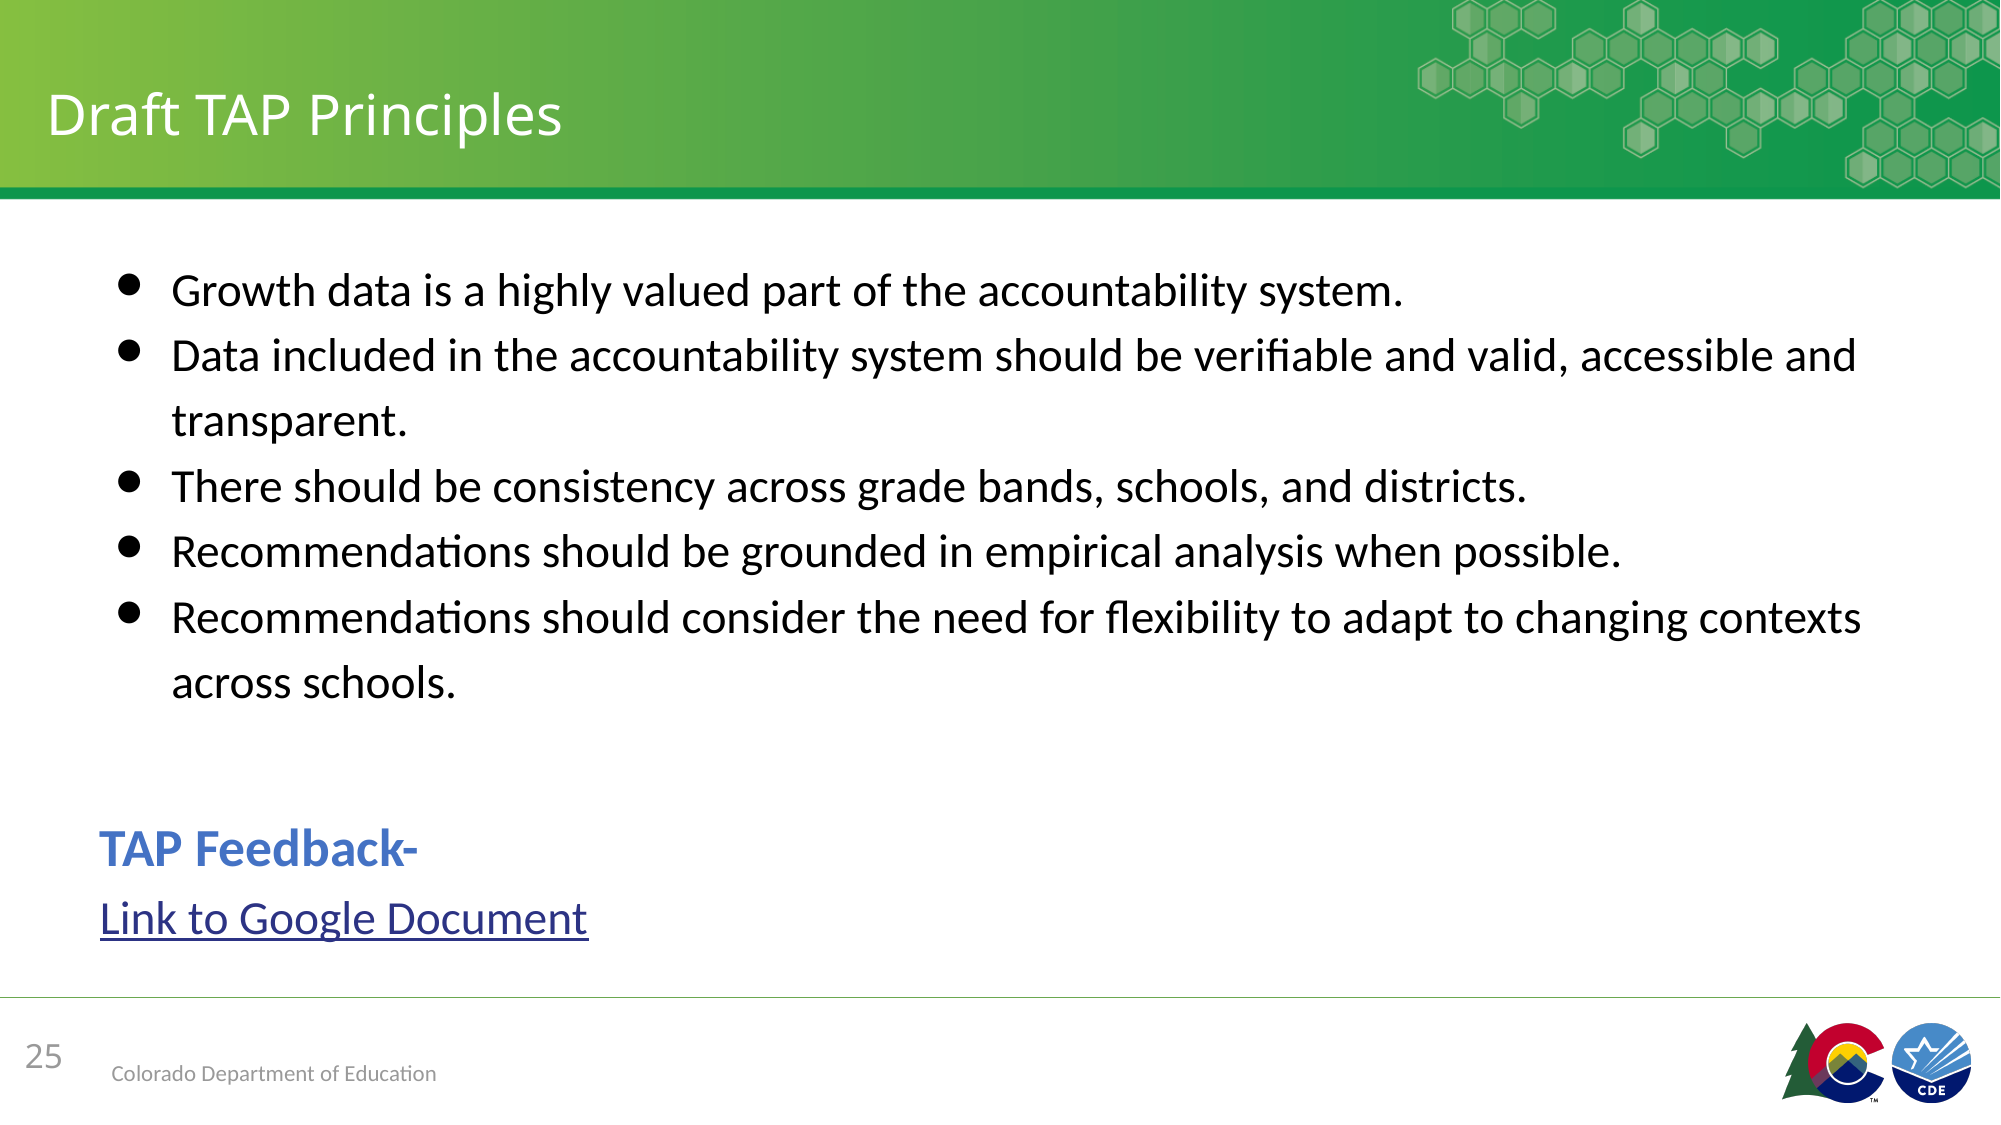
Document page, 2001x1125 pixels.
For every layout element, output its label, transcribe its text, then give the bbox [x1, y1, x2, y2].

picture [0, 0, 2000, 200]
picture [1781, 1022, 1972, 1104]
list Growth data is a highly valued part of the accountability system. Data included in the accountability system should be verifiable and valid, accessible and transparent. There should be consistency across grade bands, schools, and districts. Recommendations should be grounded in empirical analysis when possible. Recommendations should consider the need for flexibility to adapt to changing contexts across schools. TAP Feedback- Link to Google Document [99, 249, 1964, 949]
title Draft TAP Principles [46, 50, 1911, 176]
slide_number 25 [24, 1035, 101, 1097]
